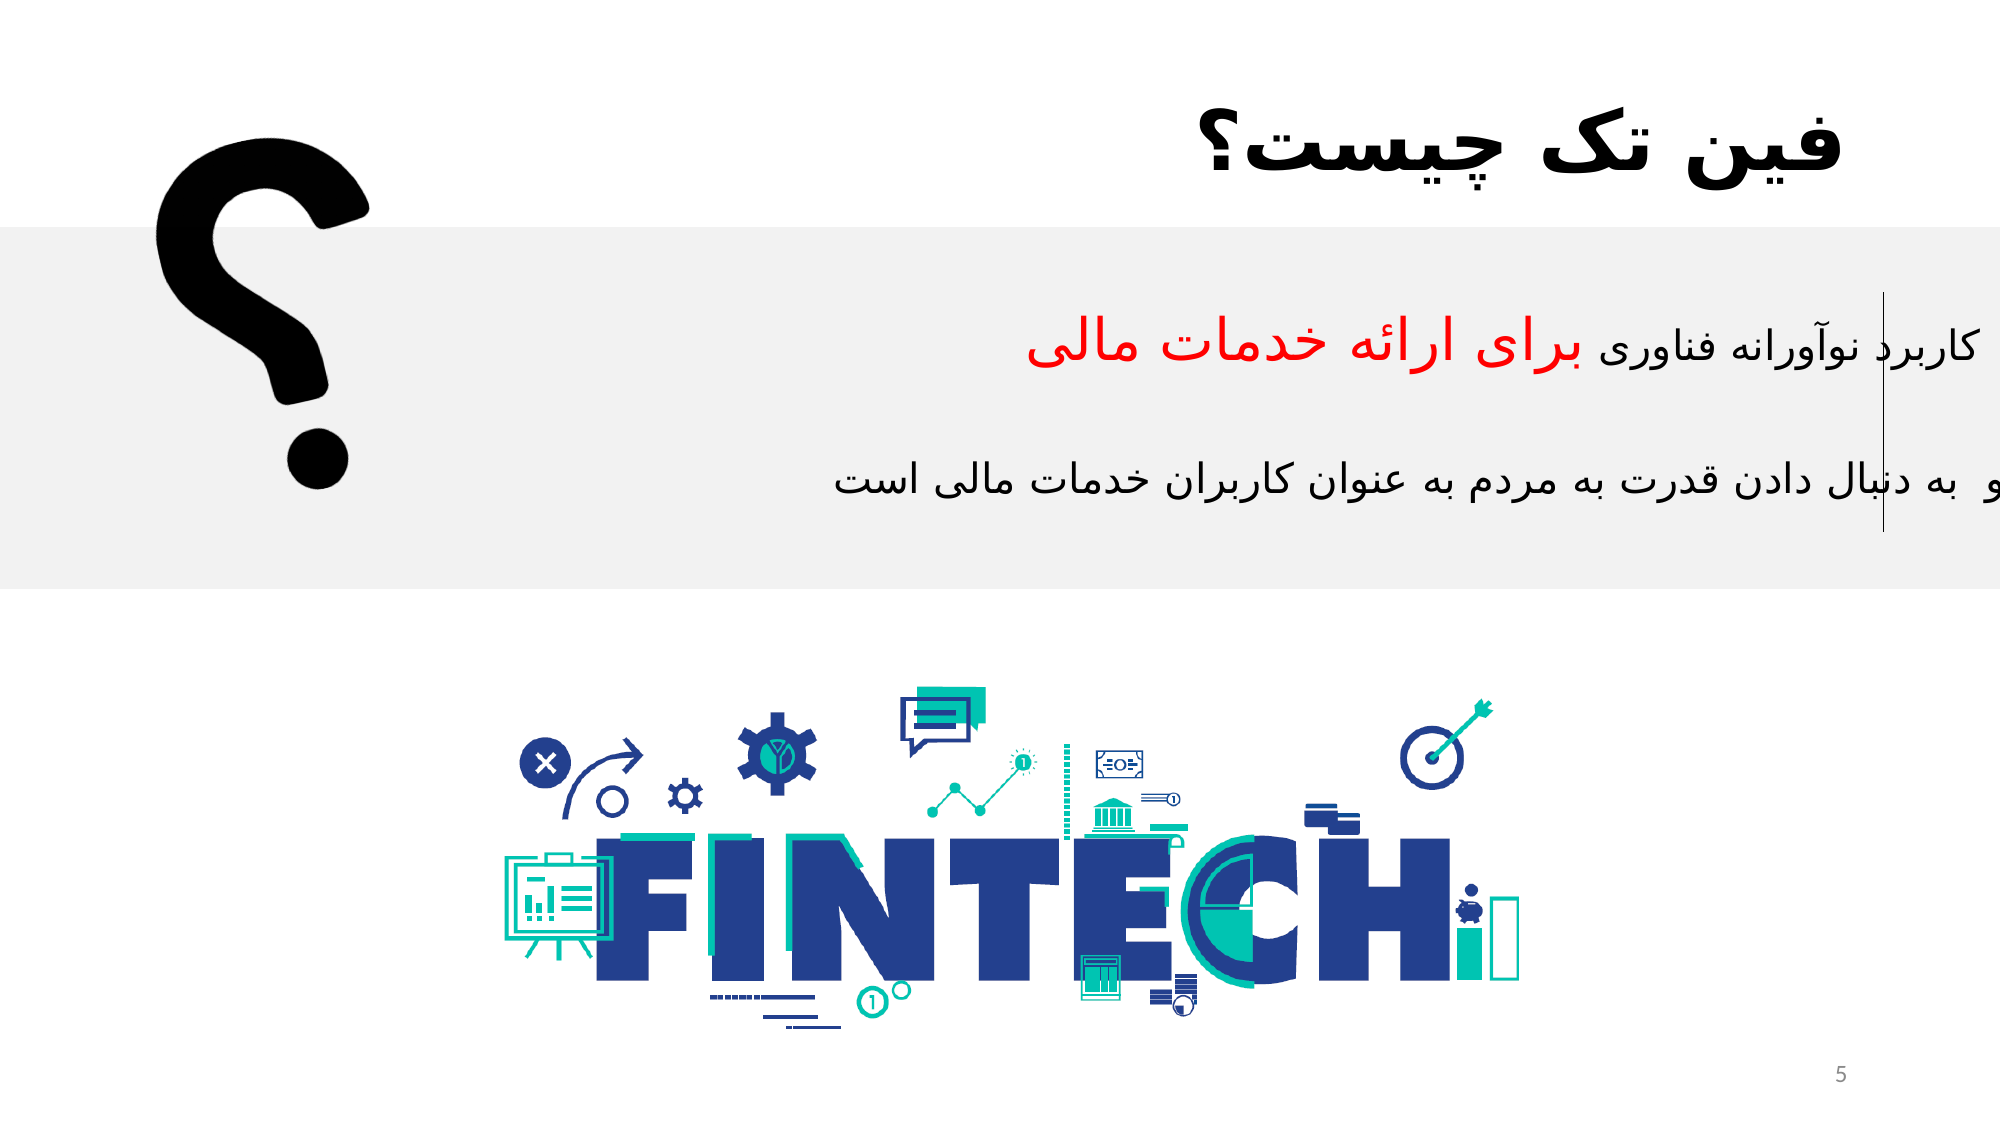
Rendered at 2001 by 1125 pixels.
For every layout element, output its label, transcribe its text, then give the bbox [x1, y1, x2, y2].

text_box [0, 226, 2000, 590]
title فین تک چیست؟ [137, 59, 1863, 226]
slide_number 5 [1412, 1042, 1863, 1103]
text_box و به دنبال دادن قدرت به مردم به عنوان کاربران خدمات مالی است [1884, 444, 2000, 509]
picture [138, 117, 428, 512]
text_box کاربرد نوآورانه فناوری برای ارائه خدمات مالی [1884, 294, 1995, 430]
text_box و به دنبال دادن قدرت به مردم به عنوان کاربران خدمات مالی است [818, 444, 1883, 509]
picture [469, 627, 1576, 1073]
text_box کاربرد نوآورانه فناوری برای ارائه خدمات مالی [1011, 294, 1883, 430]
